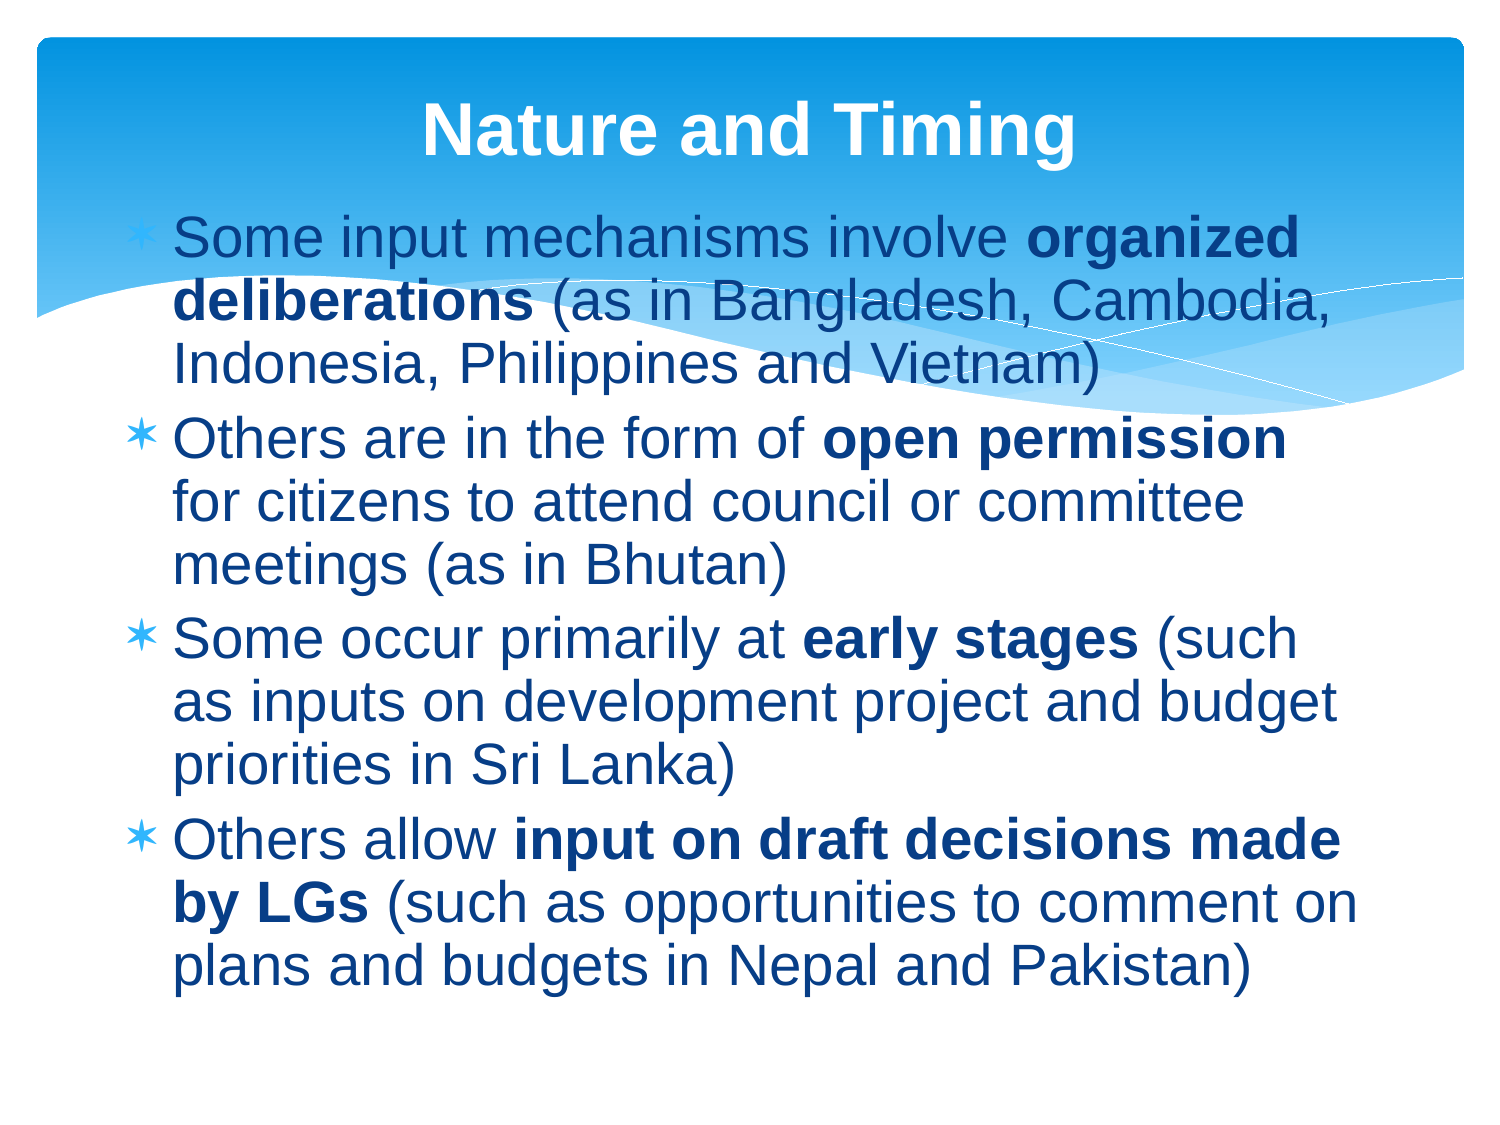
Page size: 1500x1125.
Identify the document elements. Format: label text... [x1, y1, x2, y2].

list Some input mechanisms involve organized deliberations (as in Bangladesh, Cambodia, Indonesia, Philippines and Vietnam) Others are in the form of open permission for citizens to attend council or committee meetings (as in Bhutan) Some occur primarily at early stages (such as inputs on development project and budget priorities in Sri Lanka) Others allow input on draft decisions made by LGs (such as opportunities to comment on plans and budgets in Nepal and Pakistan) [112, 200, 1388, 1038]
title Nature and Timing [112, 62, 1388, 188]
